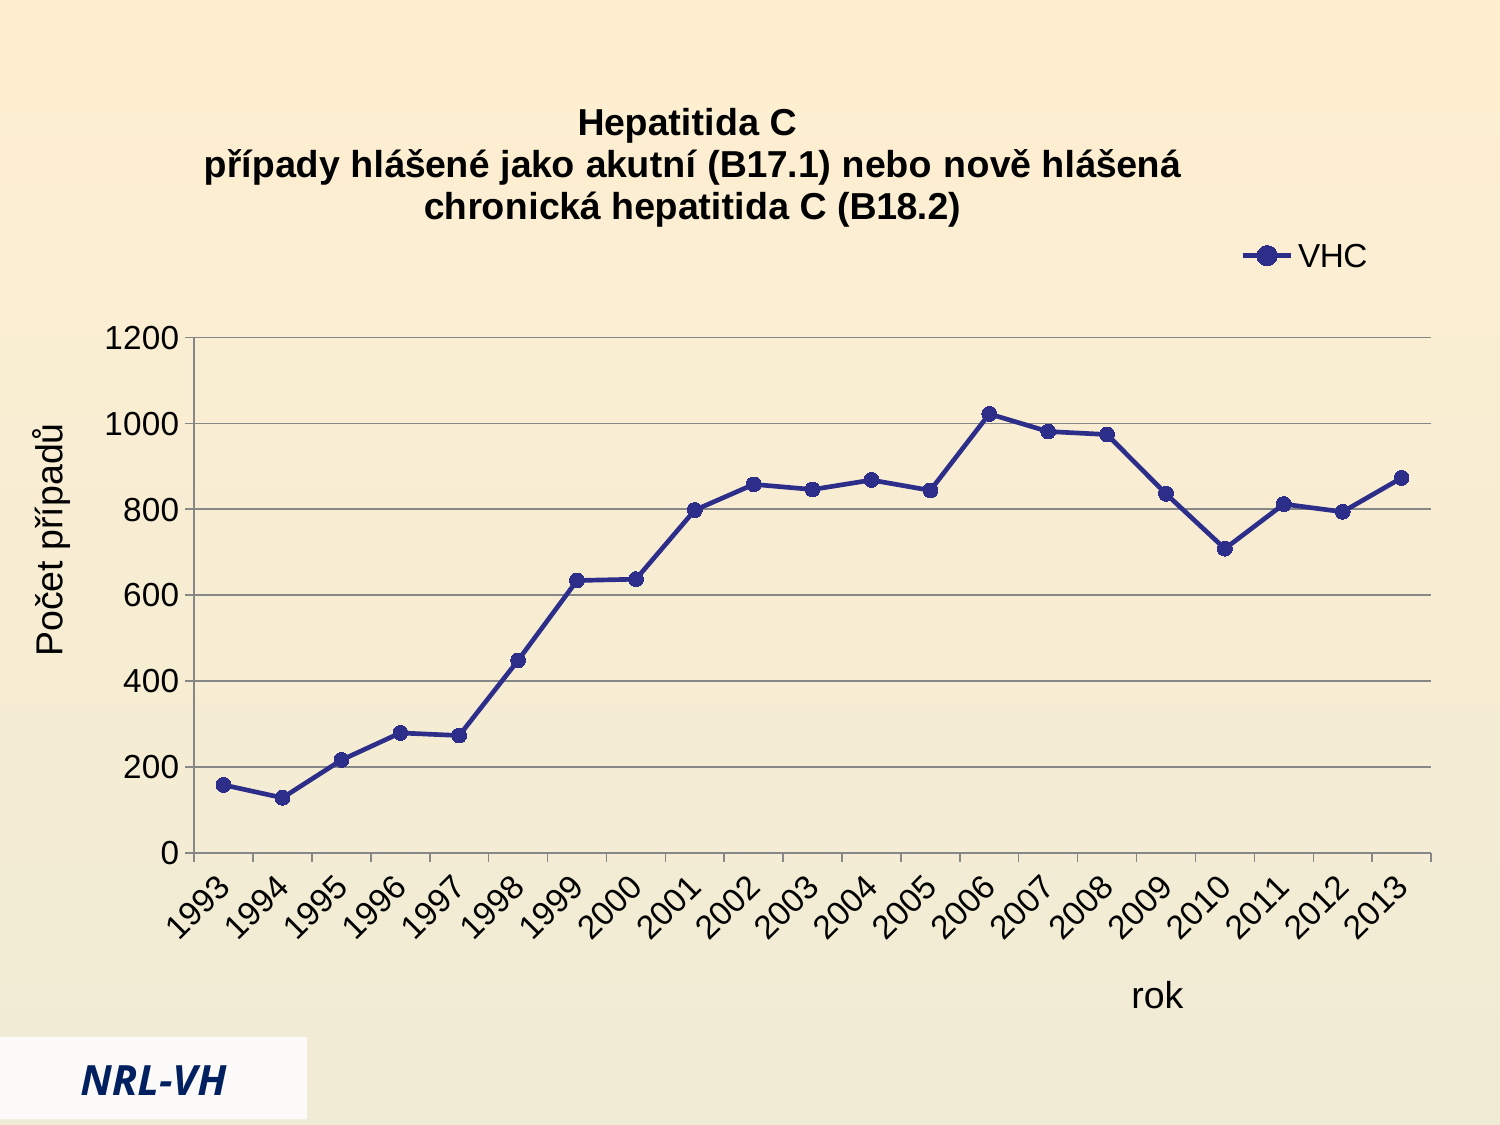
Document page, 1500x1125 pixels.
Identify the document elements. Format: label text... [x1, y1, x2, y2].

text_box Počet případů [17, 408, 71, 672]
text_box rok [1116, 973, 1199, 1024]
text_box NRL-VH [0, 1035, 309, 1122]
chart [76, 66, 1459, 965]
